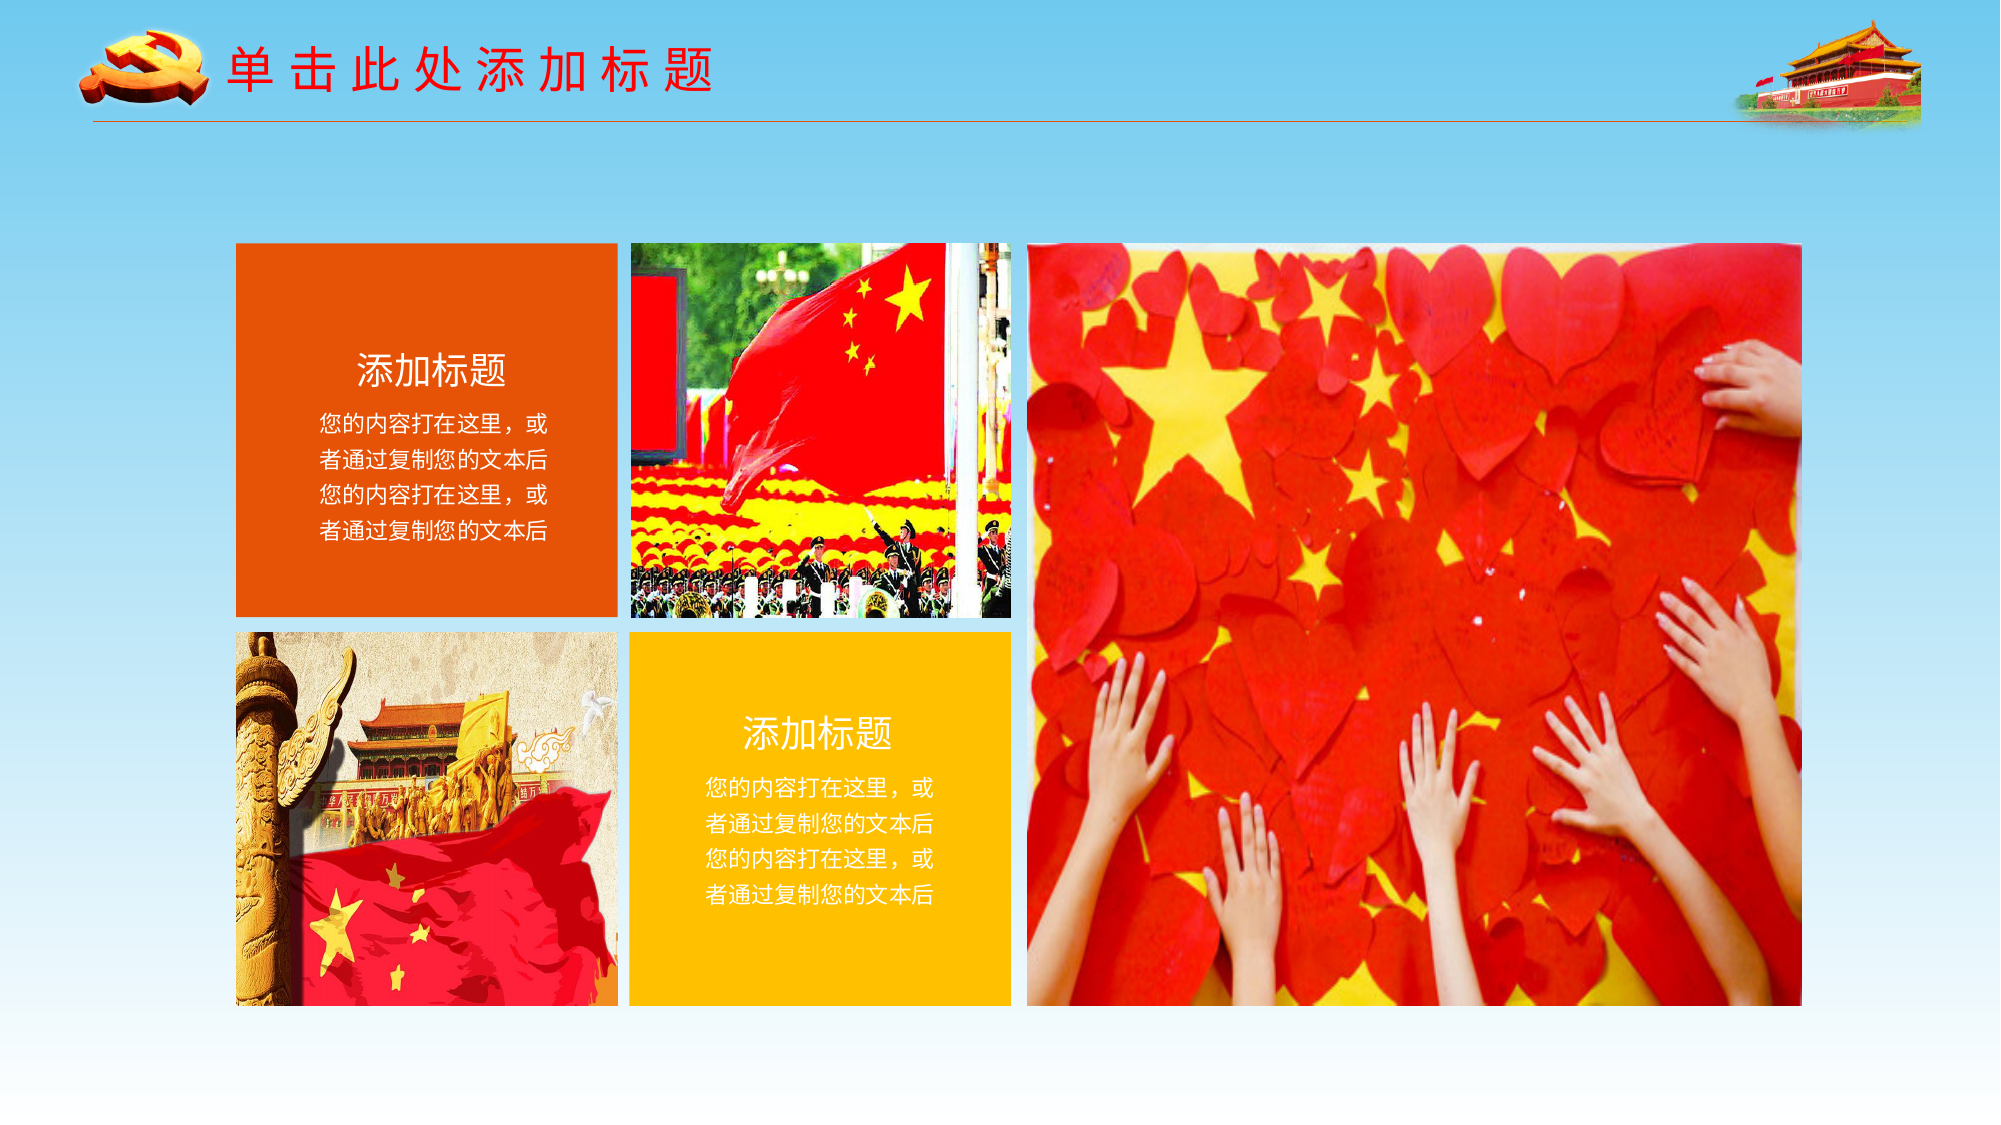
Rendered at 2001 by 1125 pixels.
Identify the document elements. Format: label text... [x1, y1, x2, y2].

text_box 单击此处添加标题 [231, 31, 764, 106]
picture [236, 632, 618, 1006]
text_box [629, 632, 1011, 1006]
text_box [236, 243, 618, 618]
picture [1027, 243, 1802, 1006]
picture [1709, 0, 1921, 148]
picture [631, 243, 1011, 618]
picture [39, 10, 231, 145]
